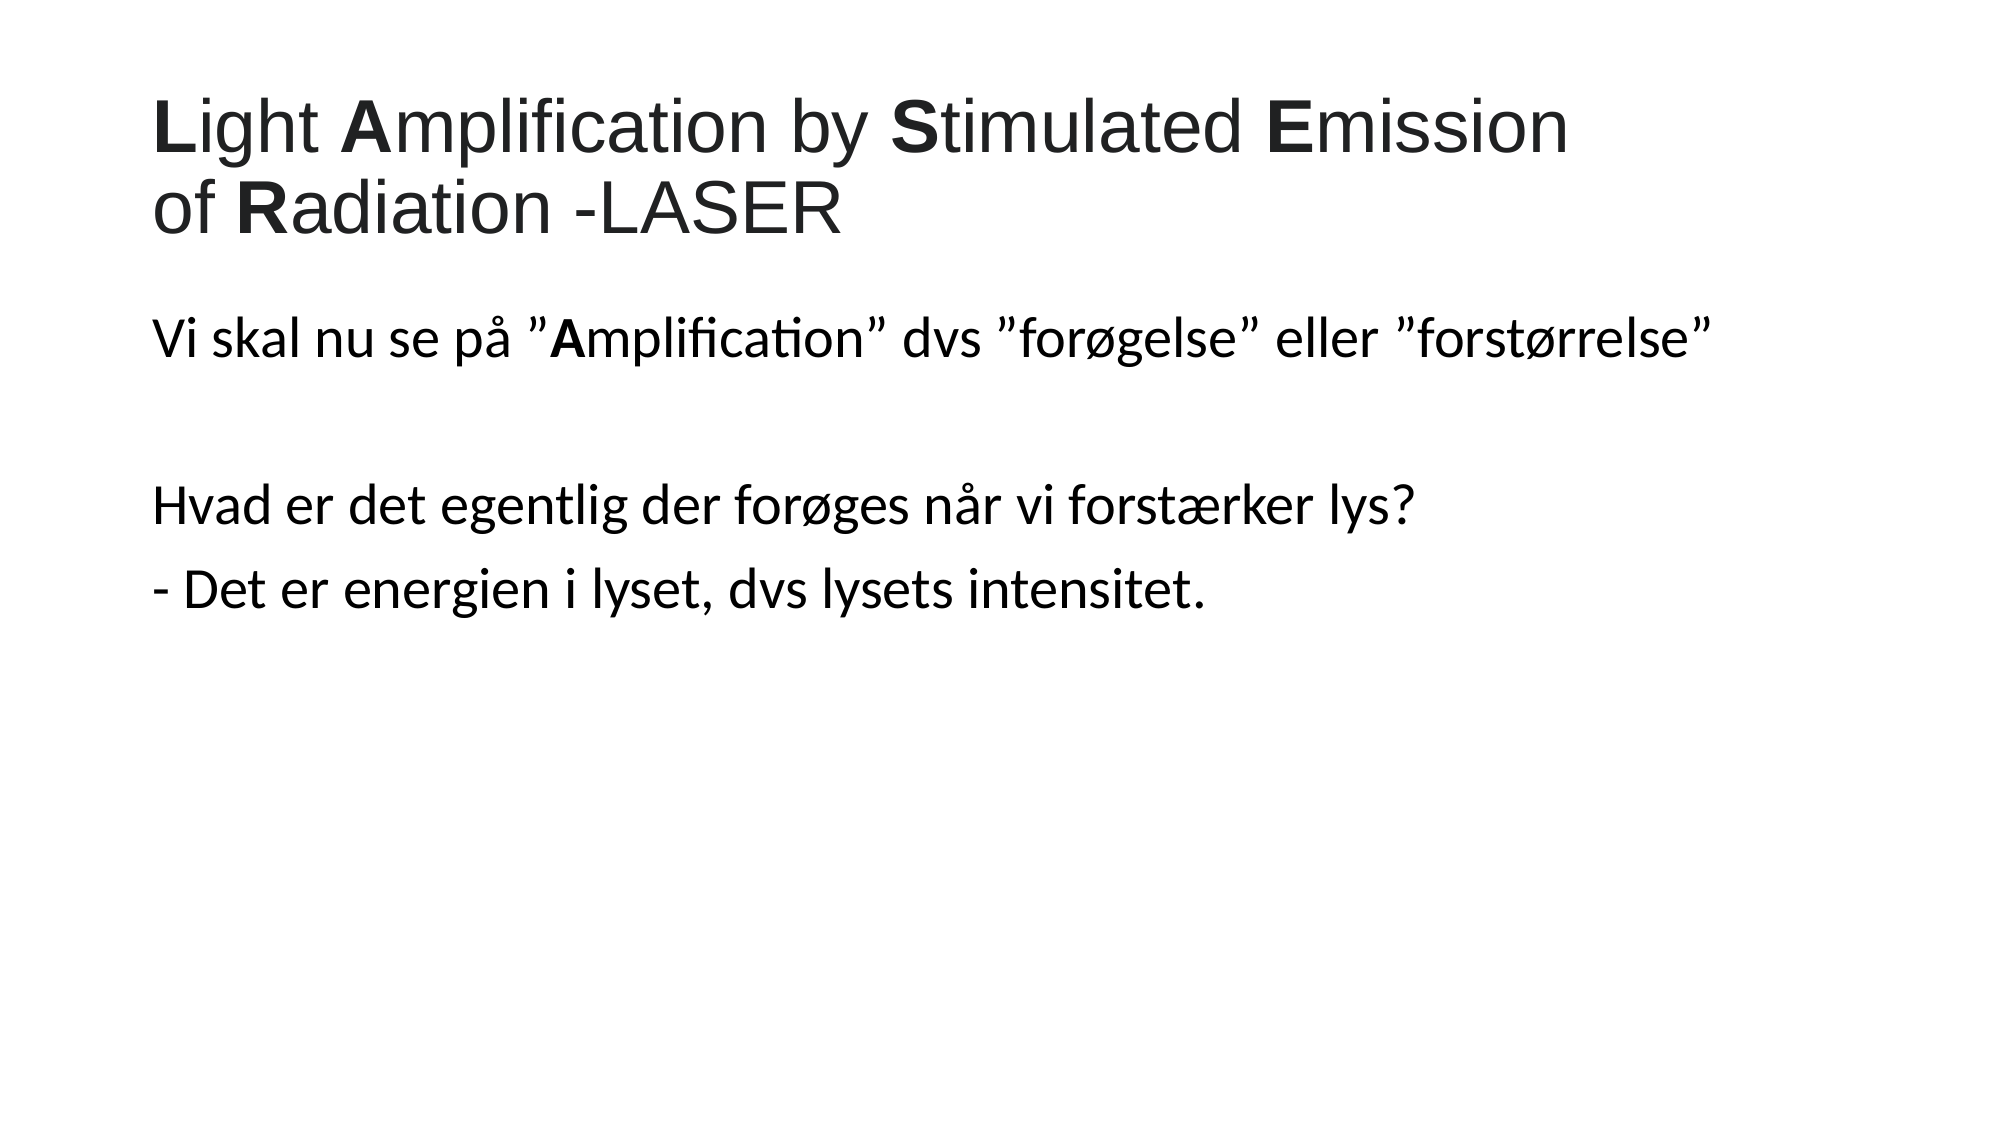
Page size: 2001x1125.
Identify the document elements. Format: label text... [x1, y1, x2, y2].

list Vi skal nu se på ”Amplification” dvs ”forøgelse” eller ”forstørrelse” Hvad er det egentlig der forøges når vi forstærker lys? - Det er energien i lyset, dvs lysets intensitet. [137, 299, 1863, 1014]
title Light Amplification by Stimulated Emission of Radiation -LASER [137, 59, 1863, 278]
